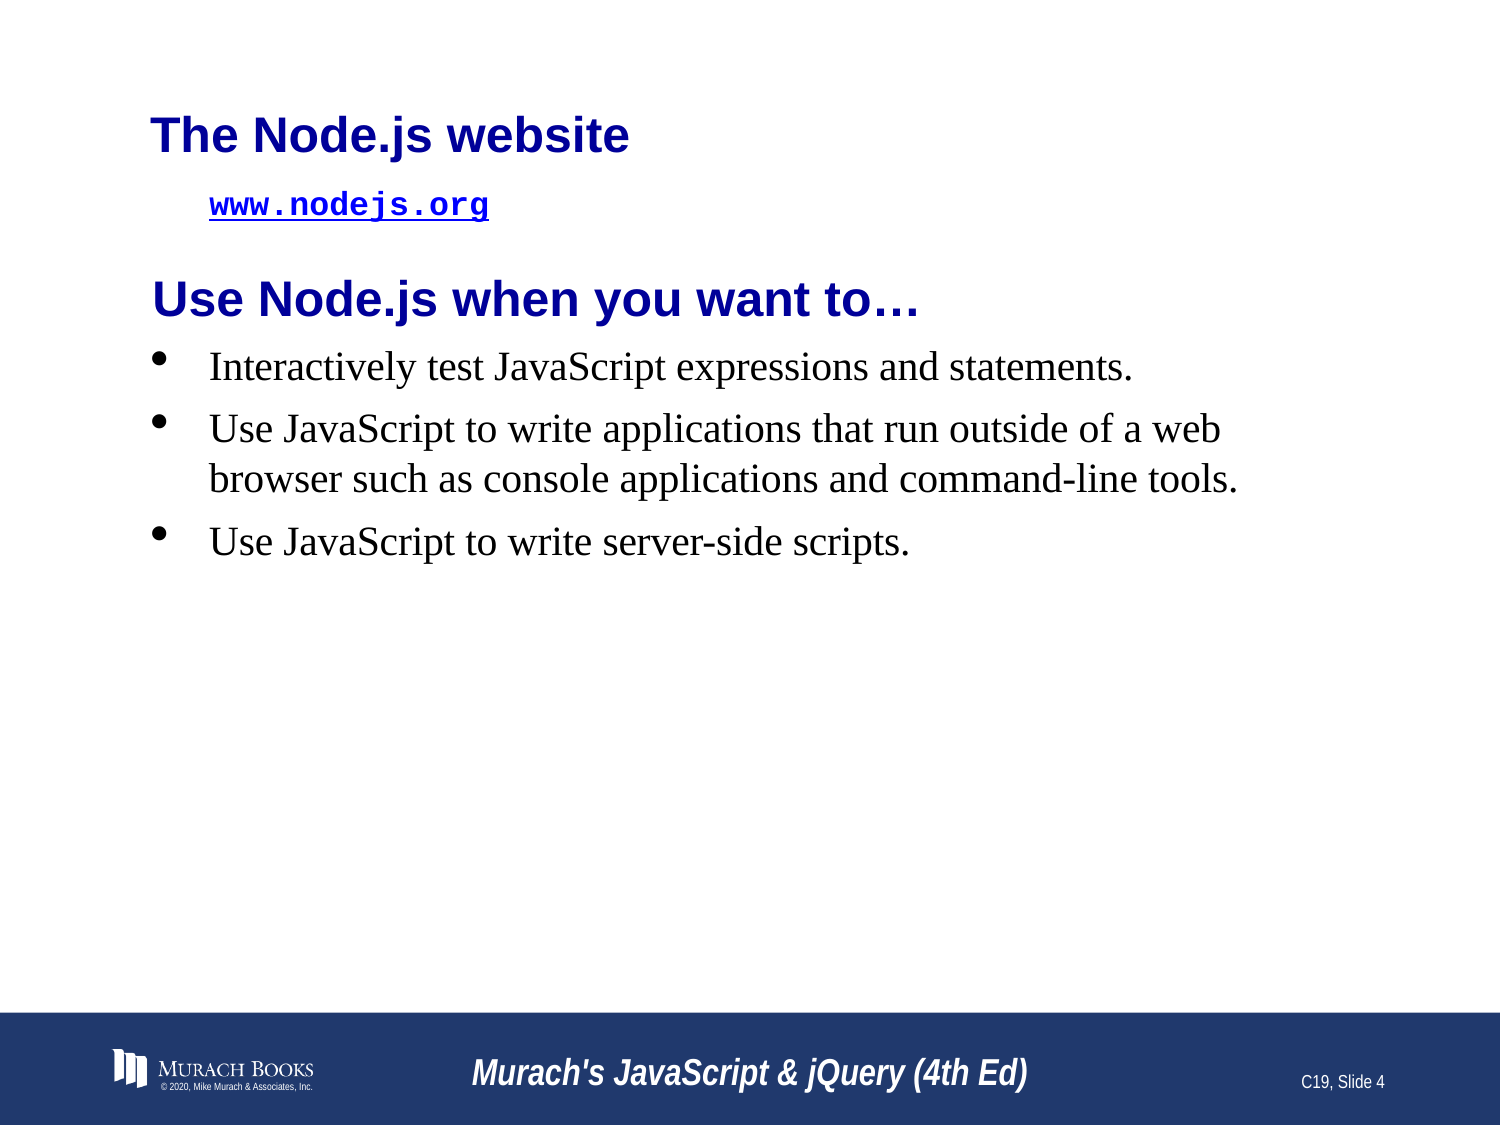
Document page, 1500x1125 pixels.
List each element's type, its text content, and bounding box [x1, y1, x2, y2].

slide_number Murach's JavaScript & jQuery (4th Ed) [463, 1025, 1050, 1100]
list www.nodejs.org Use Node.js when you want to… Interactively test JavaScript expressions and statements. Use JavaScript to write applications that run outside of a web browser such as console applications and command-line tools. Use JavaScript to write server-side scripts. [137, 174, 1350, 975]
title The Node.js website [150, 102, 1350, 164]
slide_number C19, Slide 4 [1087, 1025, 1400, 1100]
footer © 2020, Mike Murach & Associates, Inc. [12, 1025, 463, 1100]
